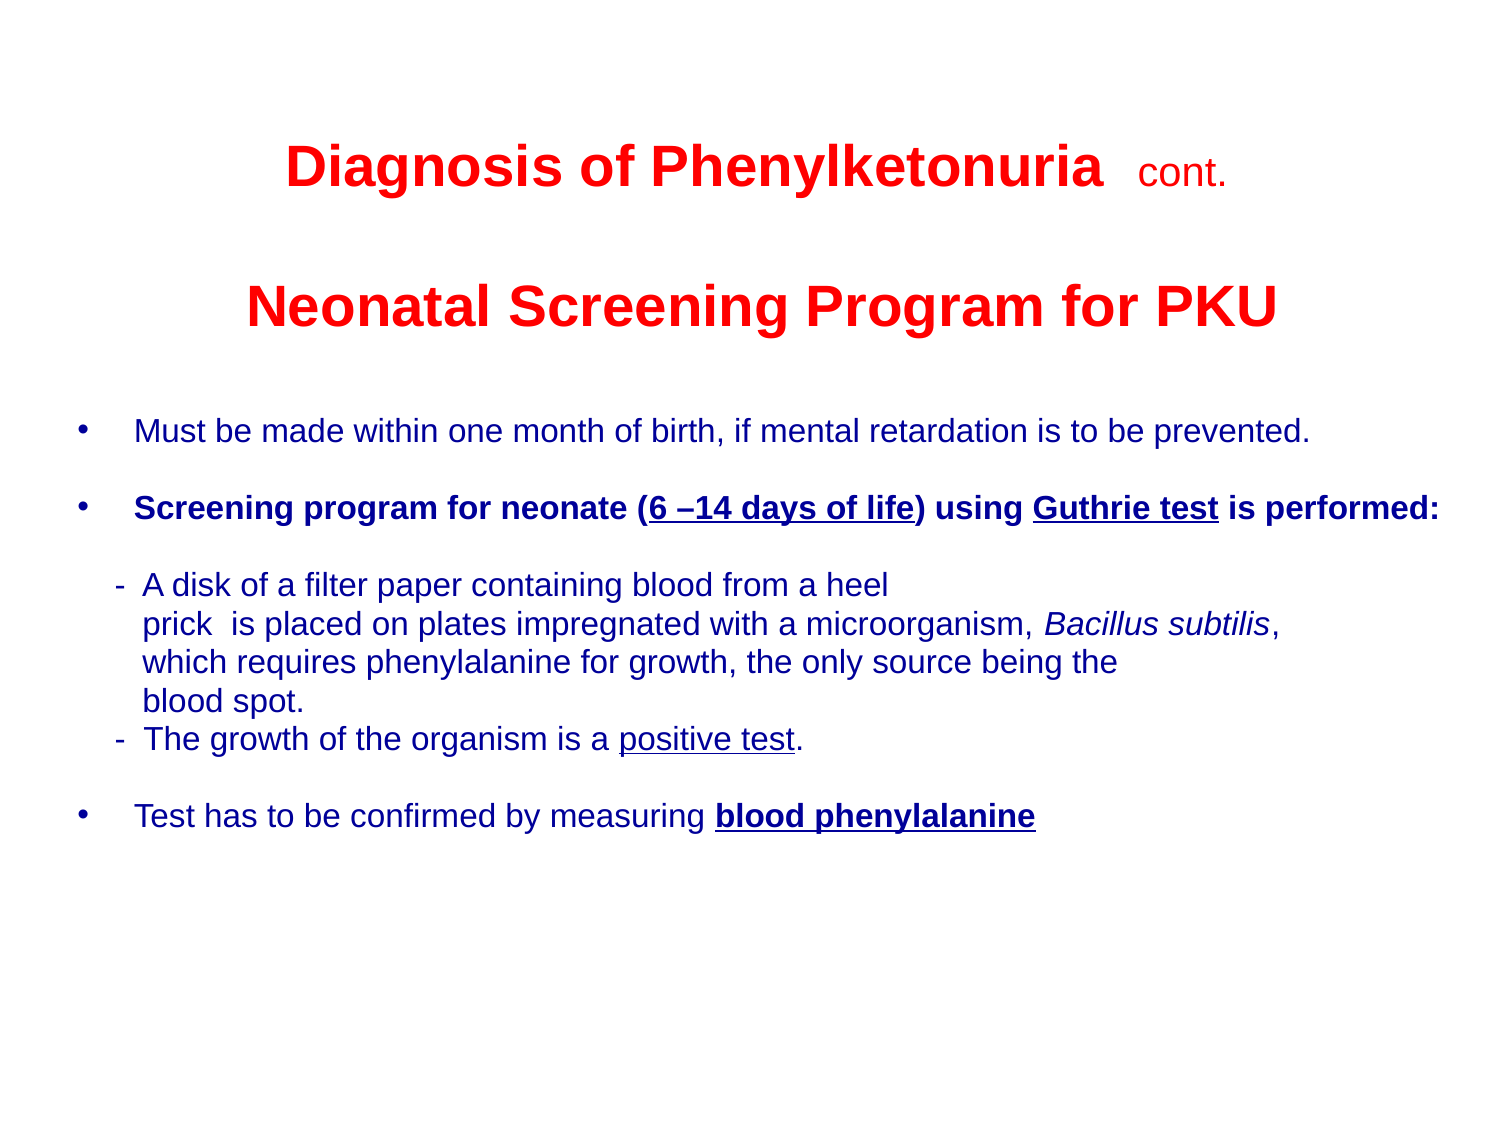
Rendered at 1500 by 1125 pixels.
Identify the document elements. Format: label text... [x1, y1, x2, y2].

list Diagnosis of Phenylketonuria cont. Neonatal Screening Program for PKU Must be made within one month of birth, if mental retardation is to be prevented. Screening program for neonate (6 –14 days of life) using Guthrie test is performed: - A disk of a filter paper containing blood from a heel prick is placed on plates impregnated with a microorganism, Bacillus subtilis, which requires phenylalanine for growth, the only source being the blood spot. - The growth of the organism is a positive test. Test has to be confirmed by measuring blood phenylalanine [62, 62, 1463, 1063]
